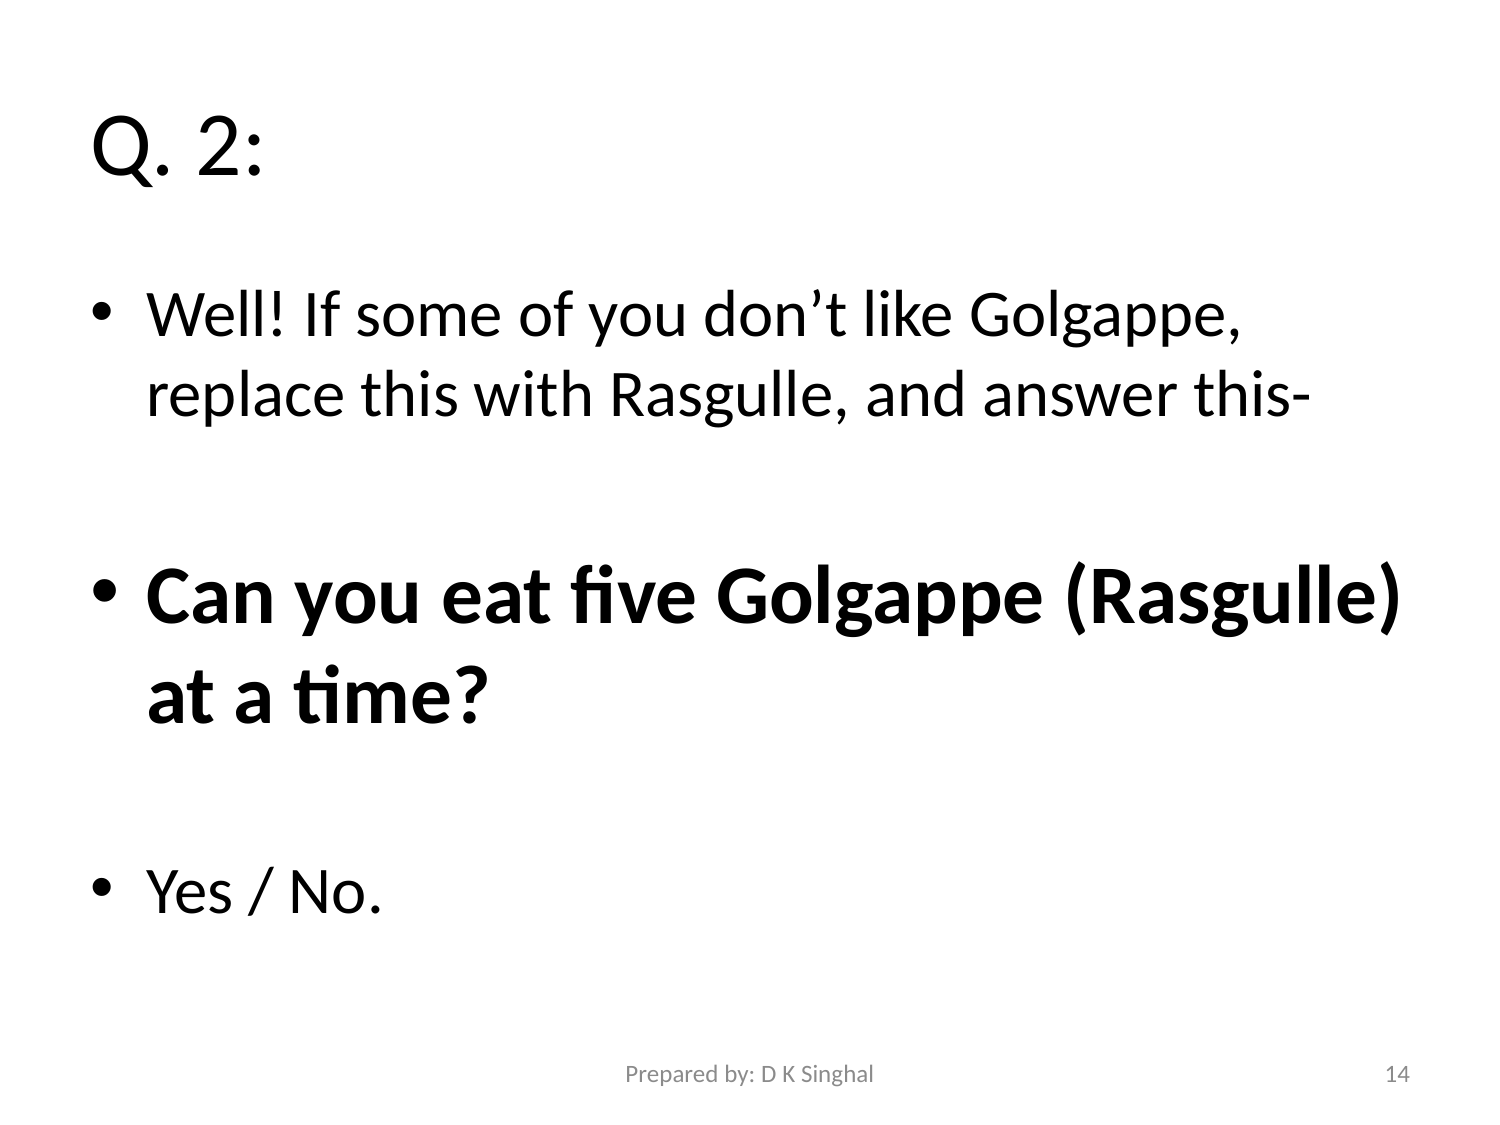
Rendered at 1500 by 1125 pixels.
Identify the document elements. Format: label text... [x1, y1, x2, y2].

title Q. 2: [75, 45, 1425, 233]
list Well! If some of you don’t like Golgappe, replace this with Rasgulle, and answer this- Can you eat five Golgappe (Rasgulle) at a time? Yes / No. [75, 262, 1425, 1005]
slide_number 14 [1074, 1042, 1425, 1103]
footer Prepared by: D K Singhal [512, 1042, 988, 1103]
